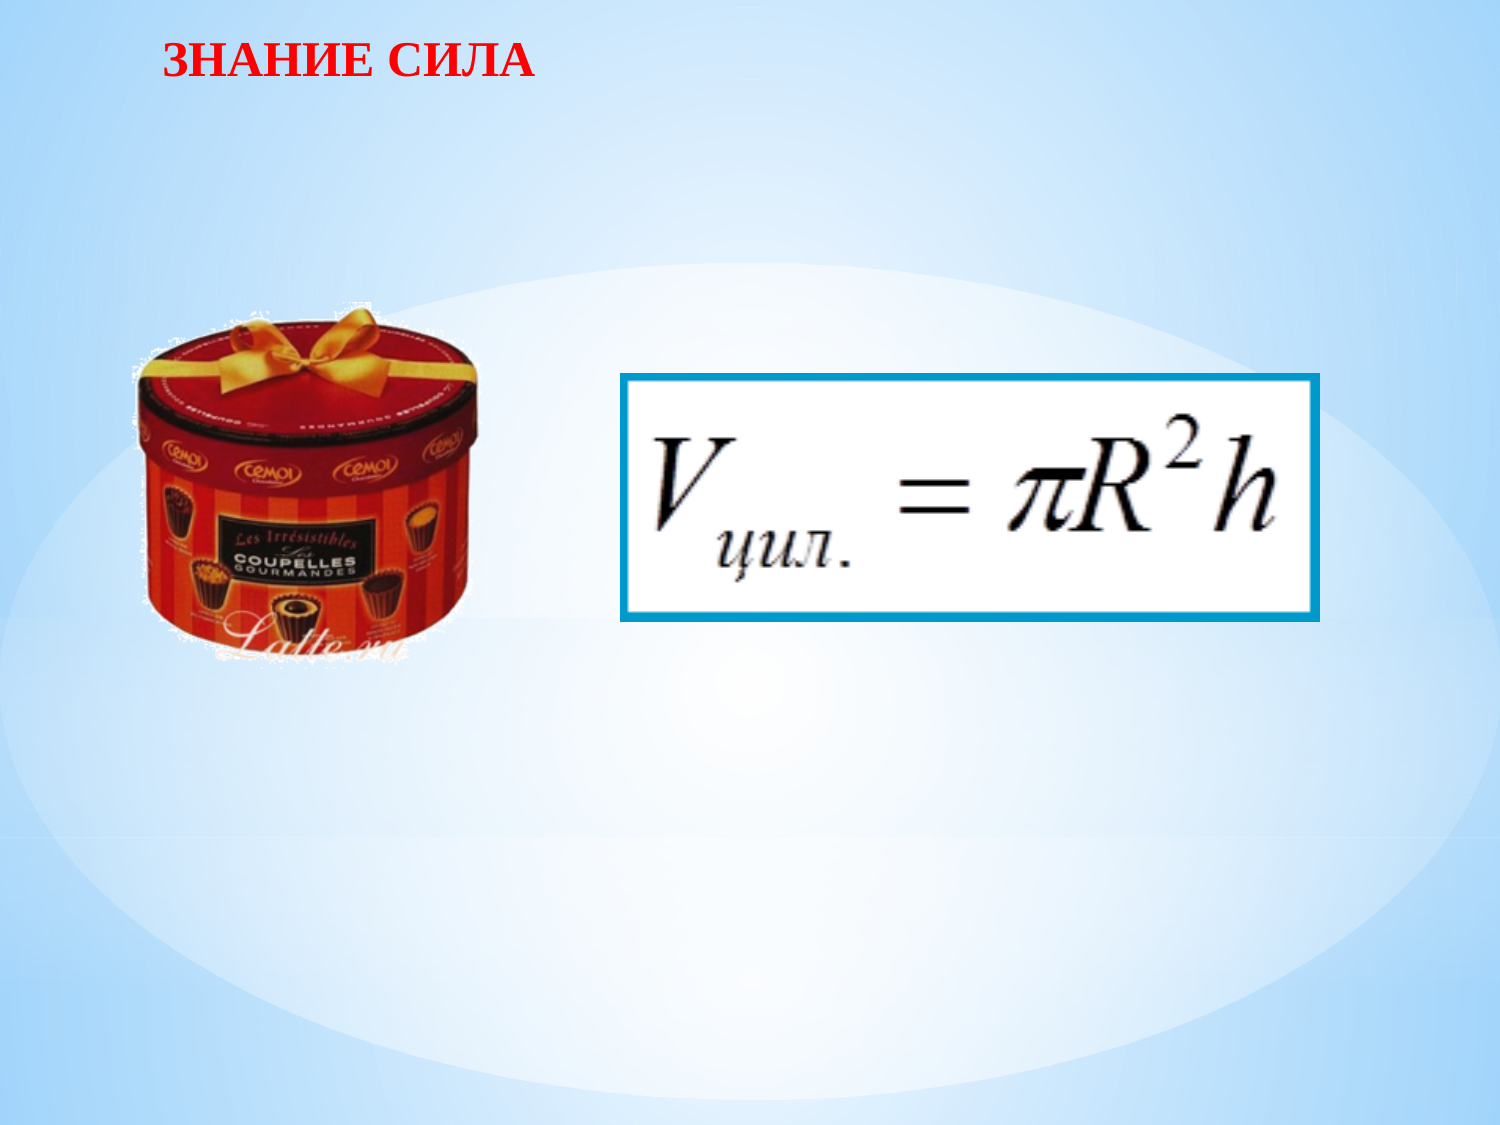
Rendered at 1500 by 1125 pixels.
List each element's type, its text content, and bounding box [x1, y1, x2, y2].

picture [123, 302, 491, 669]
text_box ЗНАНИЕ СИЛА [147, 18, 1294, 94]
picture [628, 381, 1310, 612]
